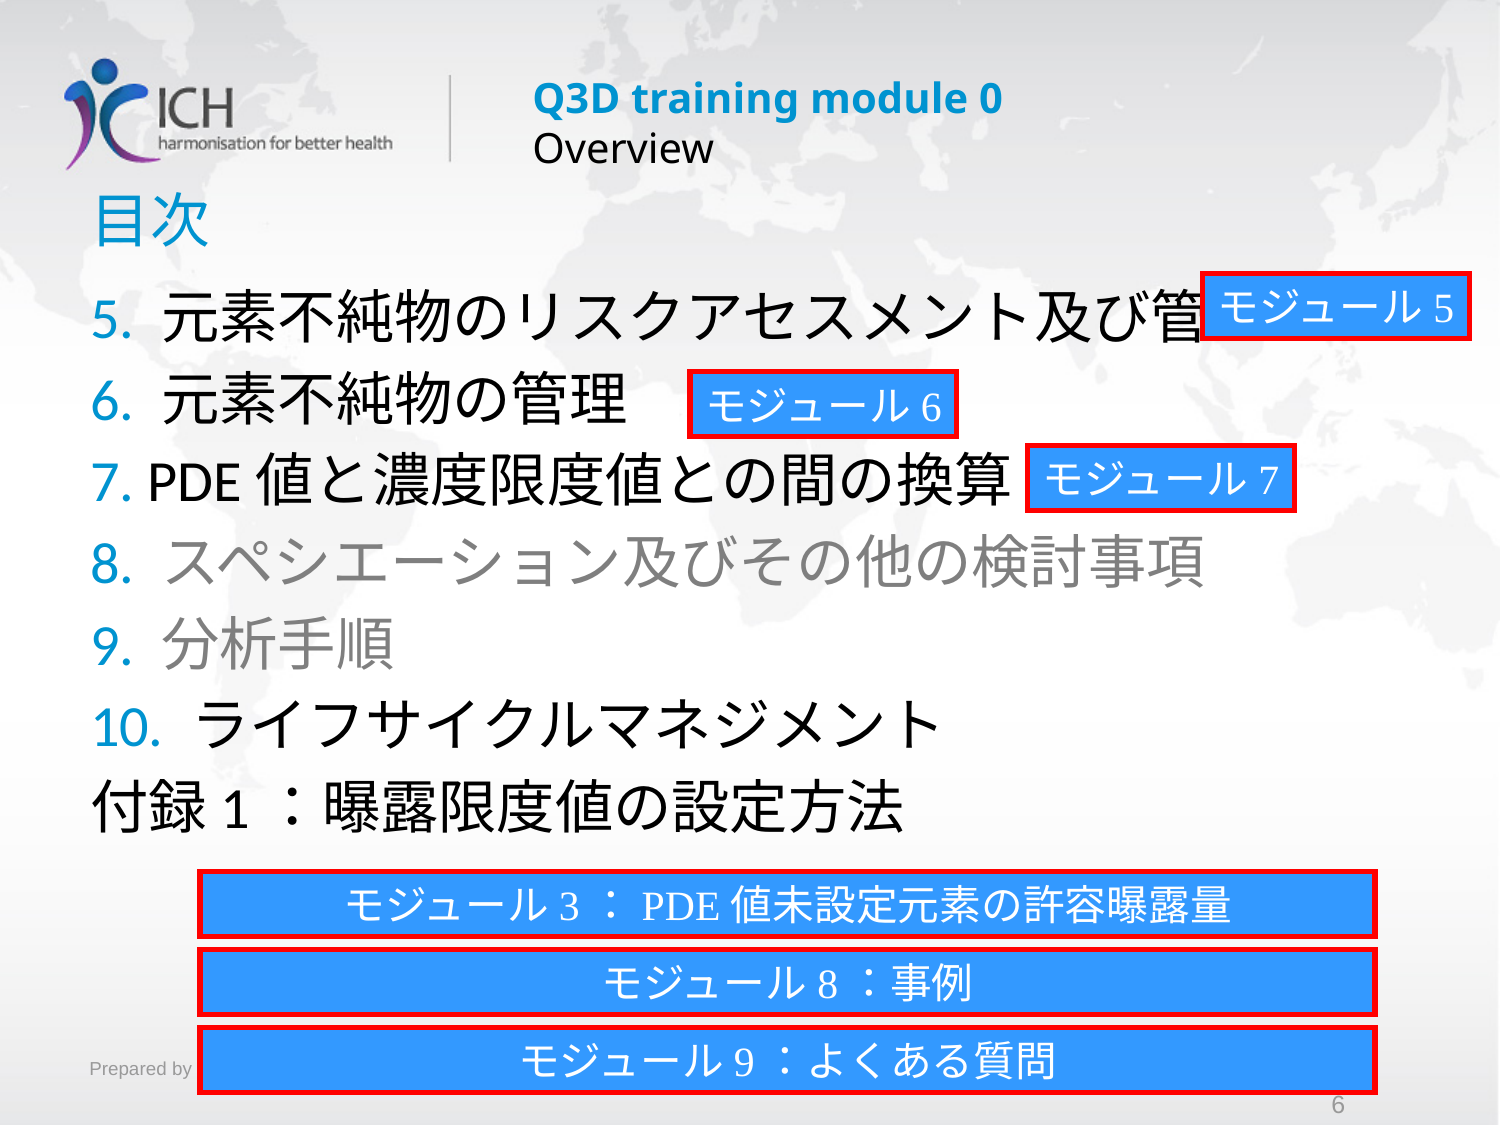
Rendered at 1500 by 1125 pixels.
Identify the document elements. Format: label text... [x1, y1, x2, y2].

slide_number 6 [1054, 1093, 1361, 1125]
picture [0, 0, 1500, 1125]
title 目次 [37, 174, 263, 263]
text_box モジュール5 [1202, 273, 1470, 339]
text_box モジュール8：事例 [200, 949, 1375, 1015]
text_box モジュール7 [1027, 445, 1295, 511]
text_box モジュール3：PDE値未設定元素の許容曝露量 [200, 871, 1375, 937]
list 5. 元素不純物のリスクアセスメント及び管理 6. 元素不純物の管理 7. PDE値と濃度限度値との間の換算 8. スペシエーション及びその他の検討事項 9. 分析手順 10. ライフサイクルマネジメント 付録1：曝露限度値の設定方法 [75, 272, 1425, 1016]
text_box モジュール9：よくある質問 [200, 1027, 1375, 1093]
text_box モジュール6 [690, 371, 957, 437]
